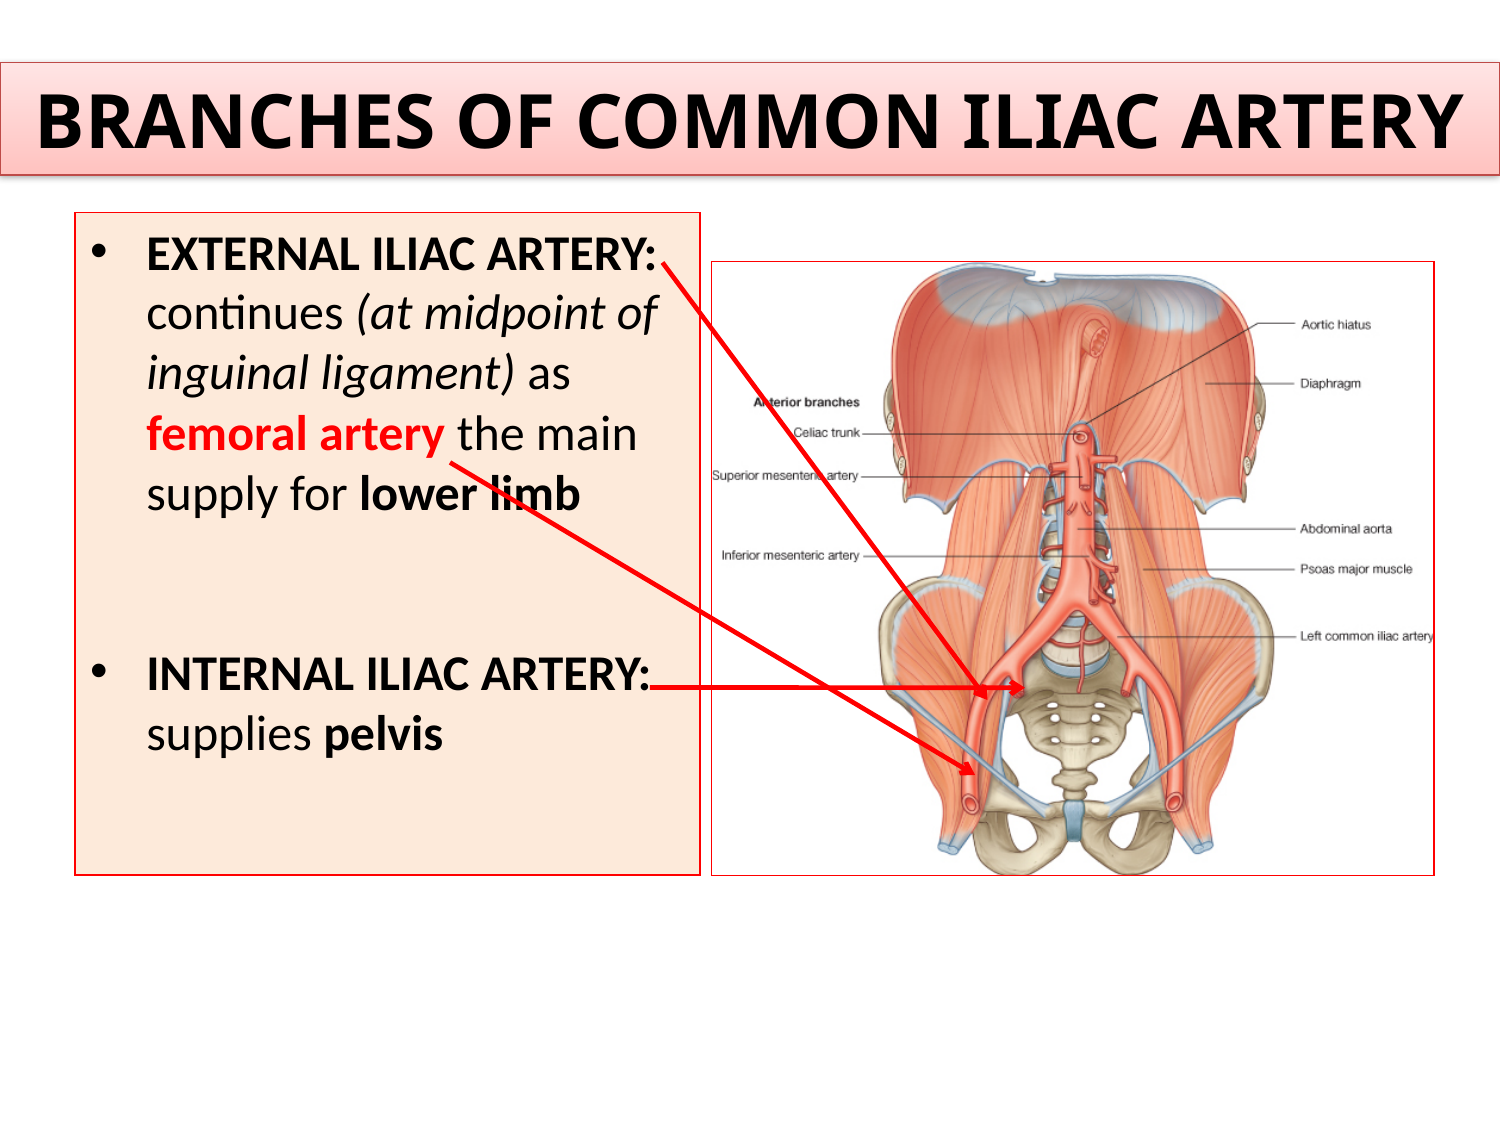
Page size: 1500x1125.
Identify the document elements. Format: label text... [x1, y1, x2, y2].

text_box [449, 462, 976, 776]
list EXTERNAL ILIAC ARTERY: continues (at midpoint of inguinal ligament) as femoral artery the main supply for lower limb INTERNAL ILIAC ARTERY: supplies pelvis [74, 212, 701, 876]
title BRANCHES OF COMMON ILIAC ARTERY [0, 62, 1500, 176]
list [712, 262, 1434, 876]
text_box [605, 318, 1044, 644]
